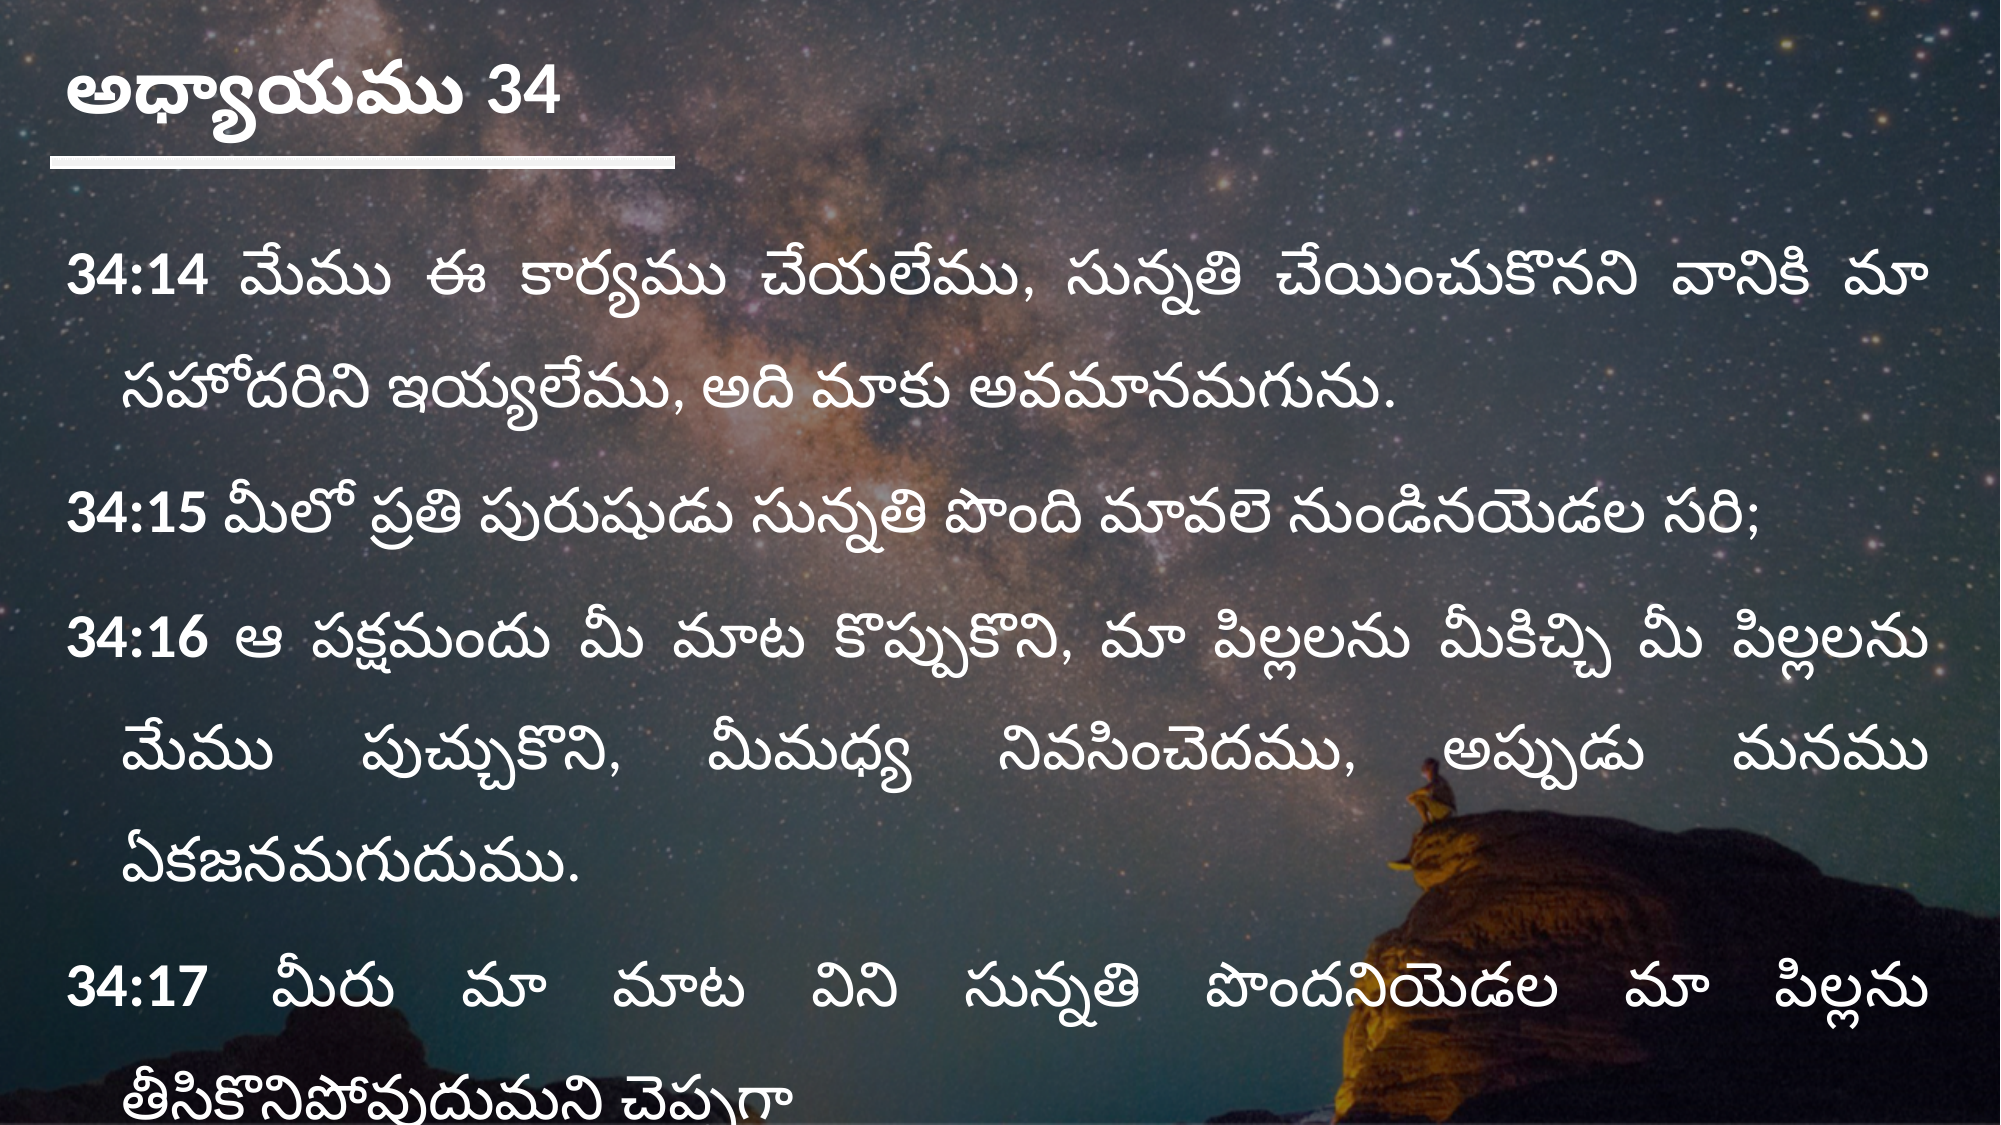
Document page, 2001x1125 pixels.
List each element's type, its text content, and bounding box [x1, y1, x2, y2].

title అధ్యాయము 34 [50, 0, 1925, 167]
list 34:14 మేము ఈ కార్యము చేయలేము, సున్నతి చేయించుకొనని వానికి మా సహోదరిని ఇయ్యలేము, అది మాకు అవమానమగును. 34:15 మీలో ప్రతి పురుషుడు సున్నతి పొంది మావలె నుండినయెడల సరి; 34:16 ఆ పక్షమందు మీ మాట కొప్పుకొని, మా పిల్లలను మీకిచ్చి మీ పిల్లలను మేము పుచ్చుకొని, మీమధ్య నివసించెదము, అప్పుడు మనము ఏకజనమగుదుము. 34:17 మీరు మా మాట విని సున్నతి పొందనియెడల మా పిల్లను తీసికొనిపోవుదుమని చెప్పగా [50, 187, 1946, 1063]
picture [0, 0, 2000, 1125]
